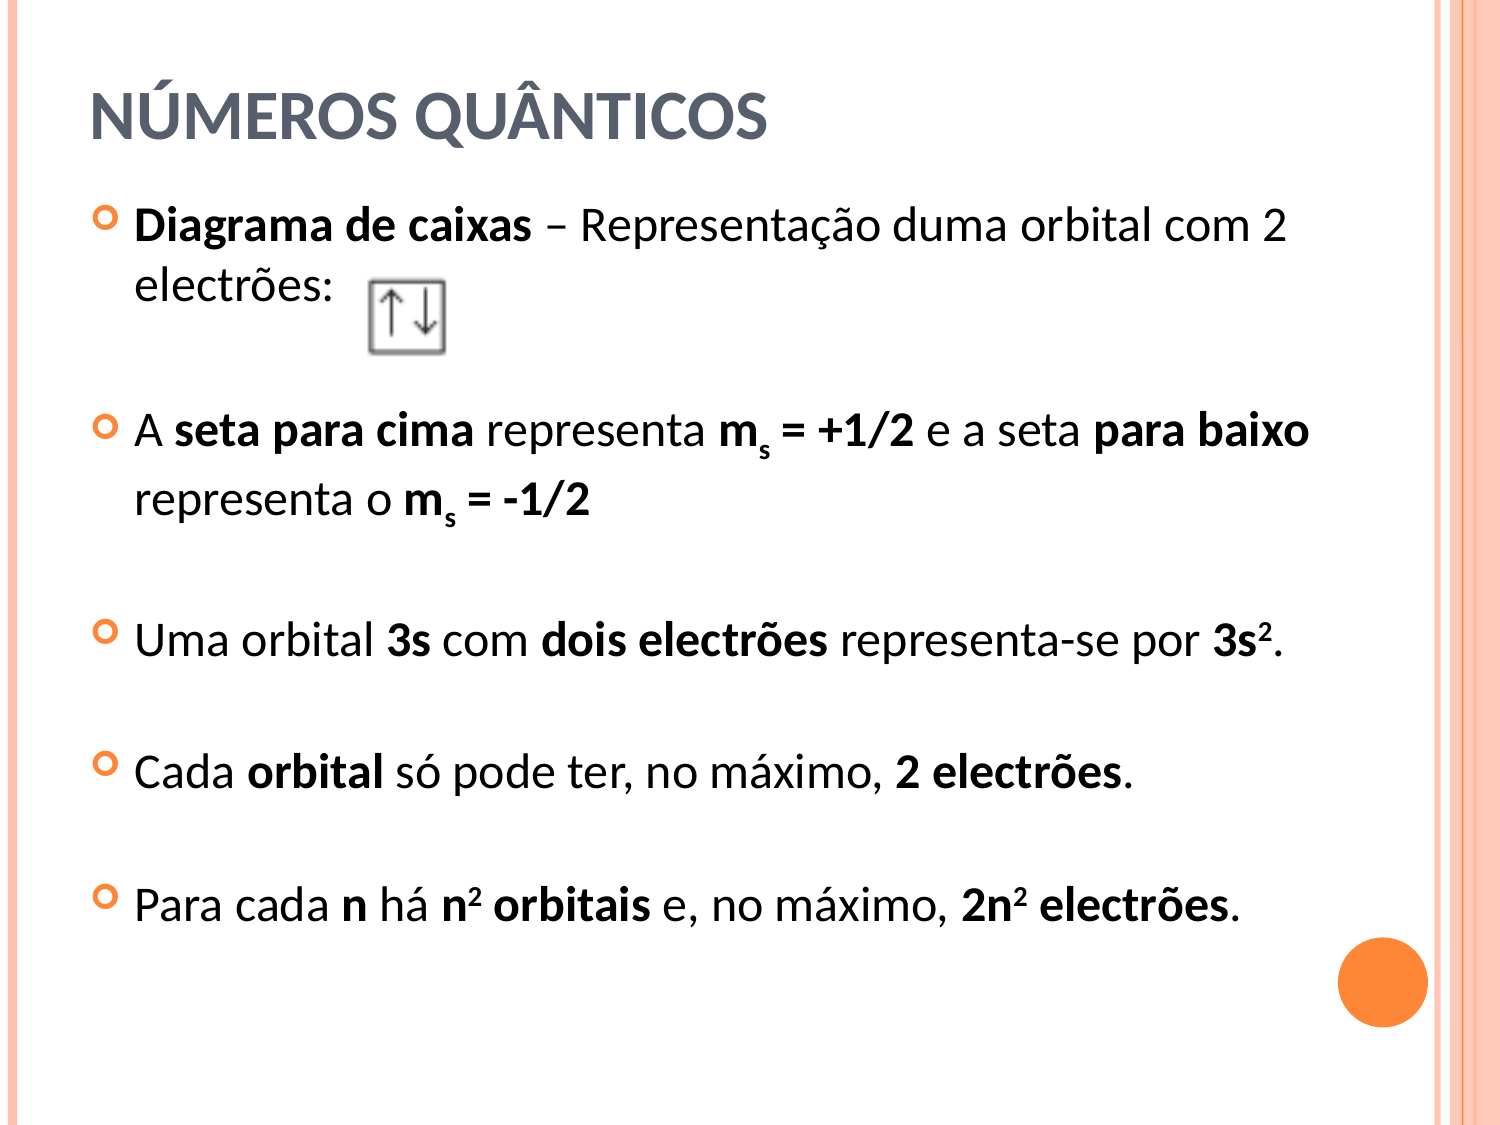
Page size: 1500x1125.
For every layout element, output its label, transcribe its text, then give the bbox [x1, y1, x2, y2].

picture [359, 263, 456, 373]
title Números quânticos [75, 45, 1300, 161]
list Diagrama de caixas – Representação duma orbital com 2 electrões: A seta para cima representa ms = +1/2 e a seta para baixo representa o ms = -1/2 Uma orbital 3s com dois electrões representa-se por 3s2. Cada orbital só pode ter, no máximo, 2 electrões. Para cada n há n2 orbitais e, no máximo, 2n2 electrões. [75, 184, 1424, 984]
